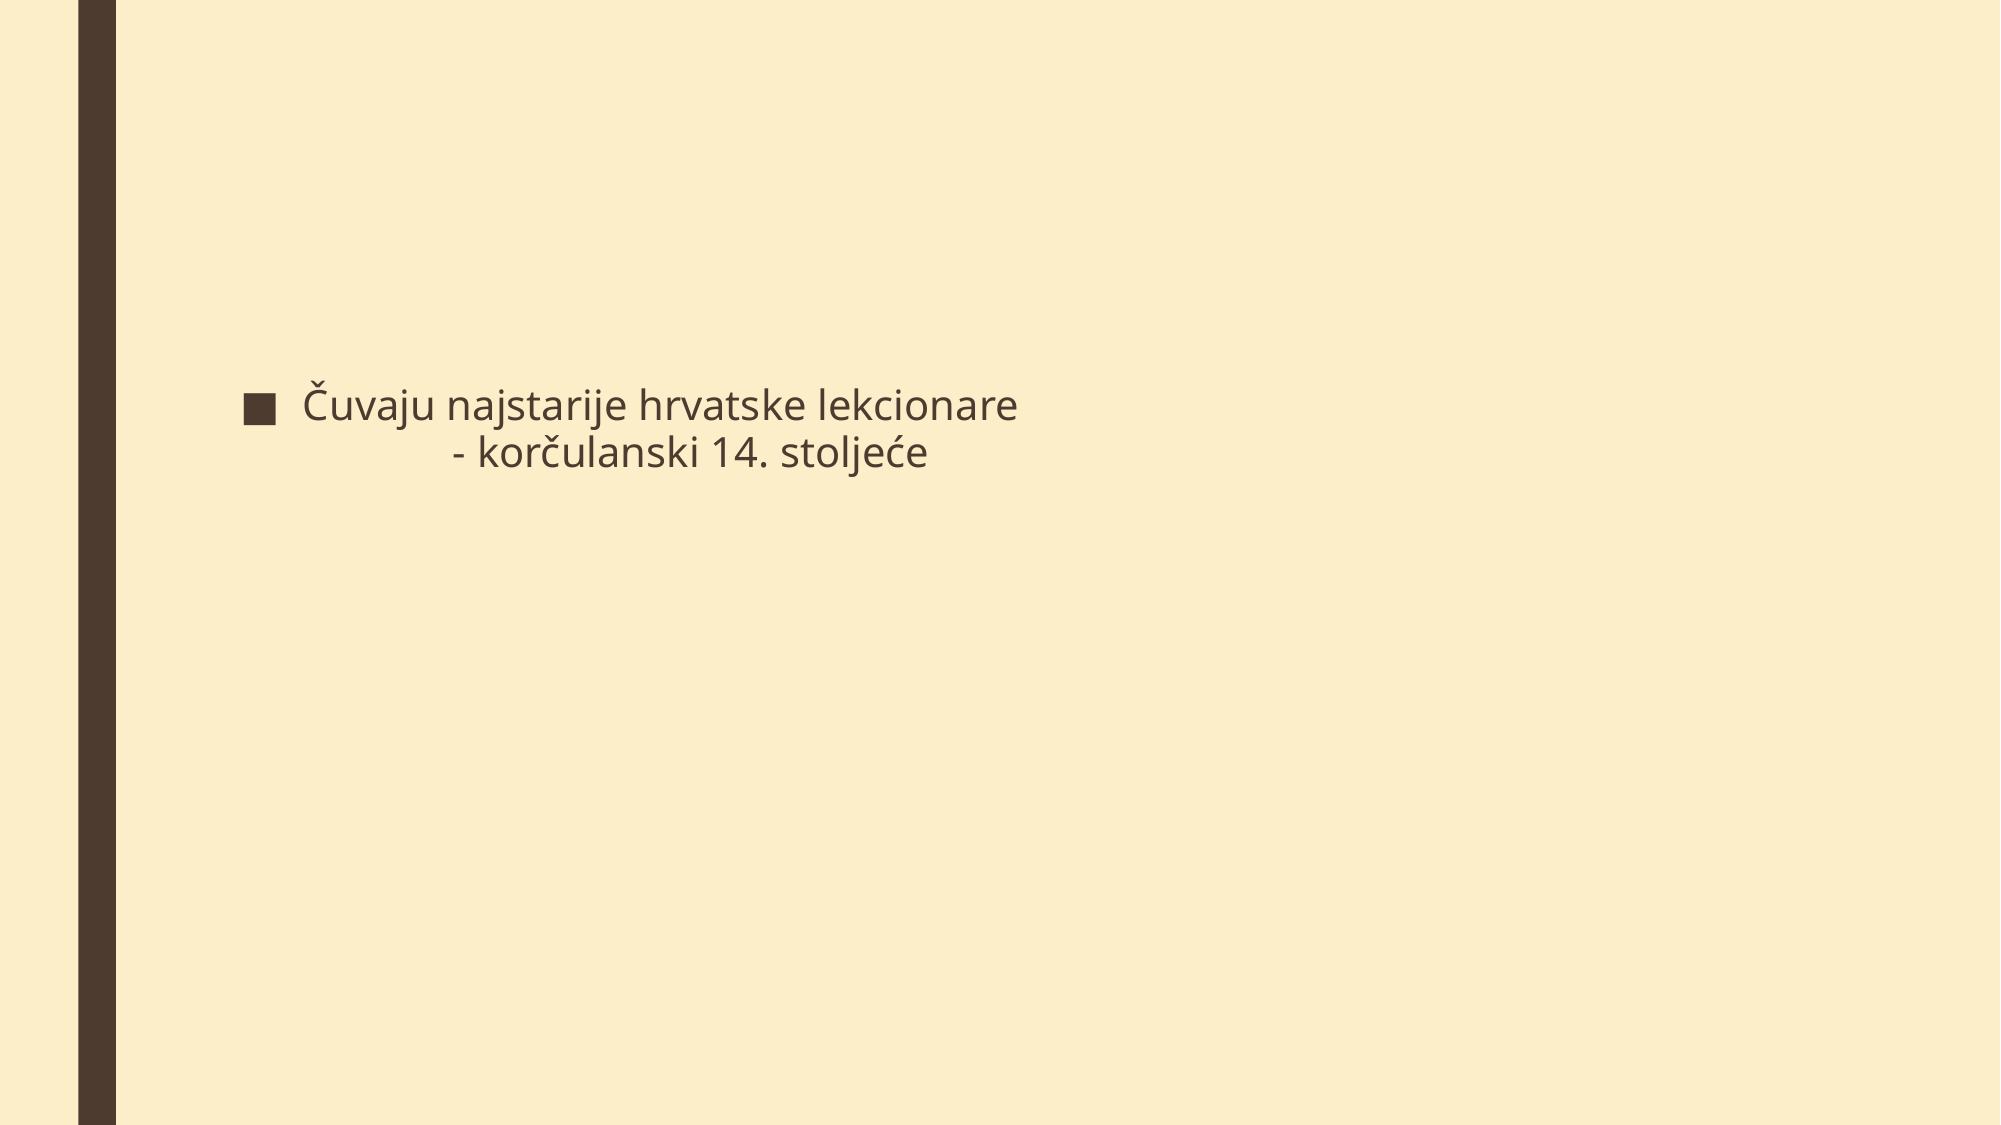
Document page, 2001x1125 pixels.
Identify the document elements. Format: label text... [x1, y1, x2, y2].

list Čuvaju najstarije hrvatske lekcionare - korčulanski 14. stoljeće [225, 375, 1800, 963]
